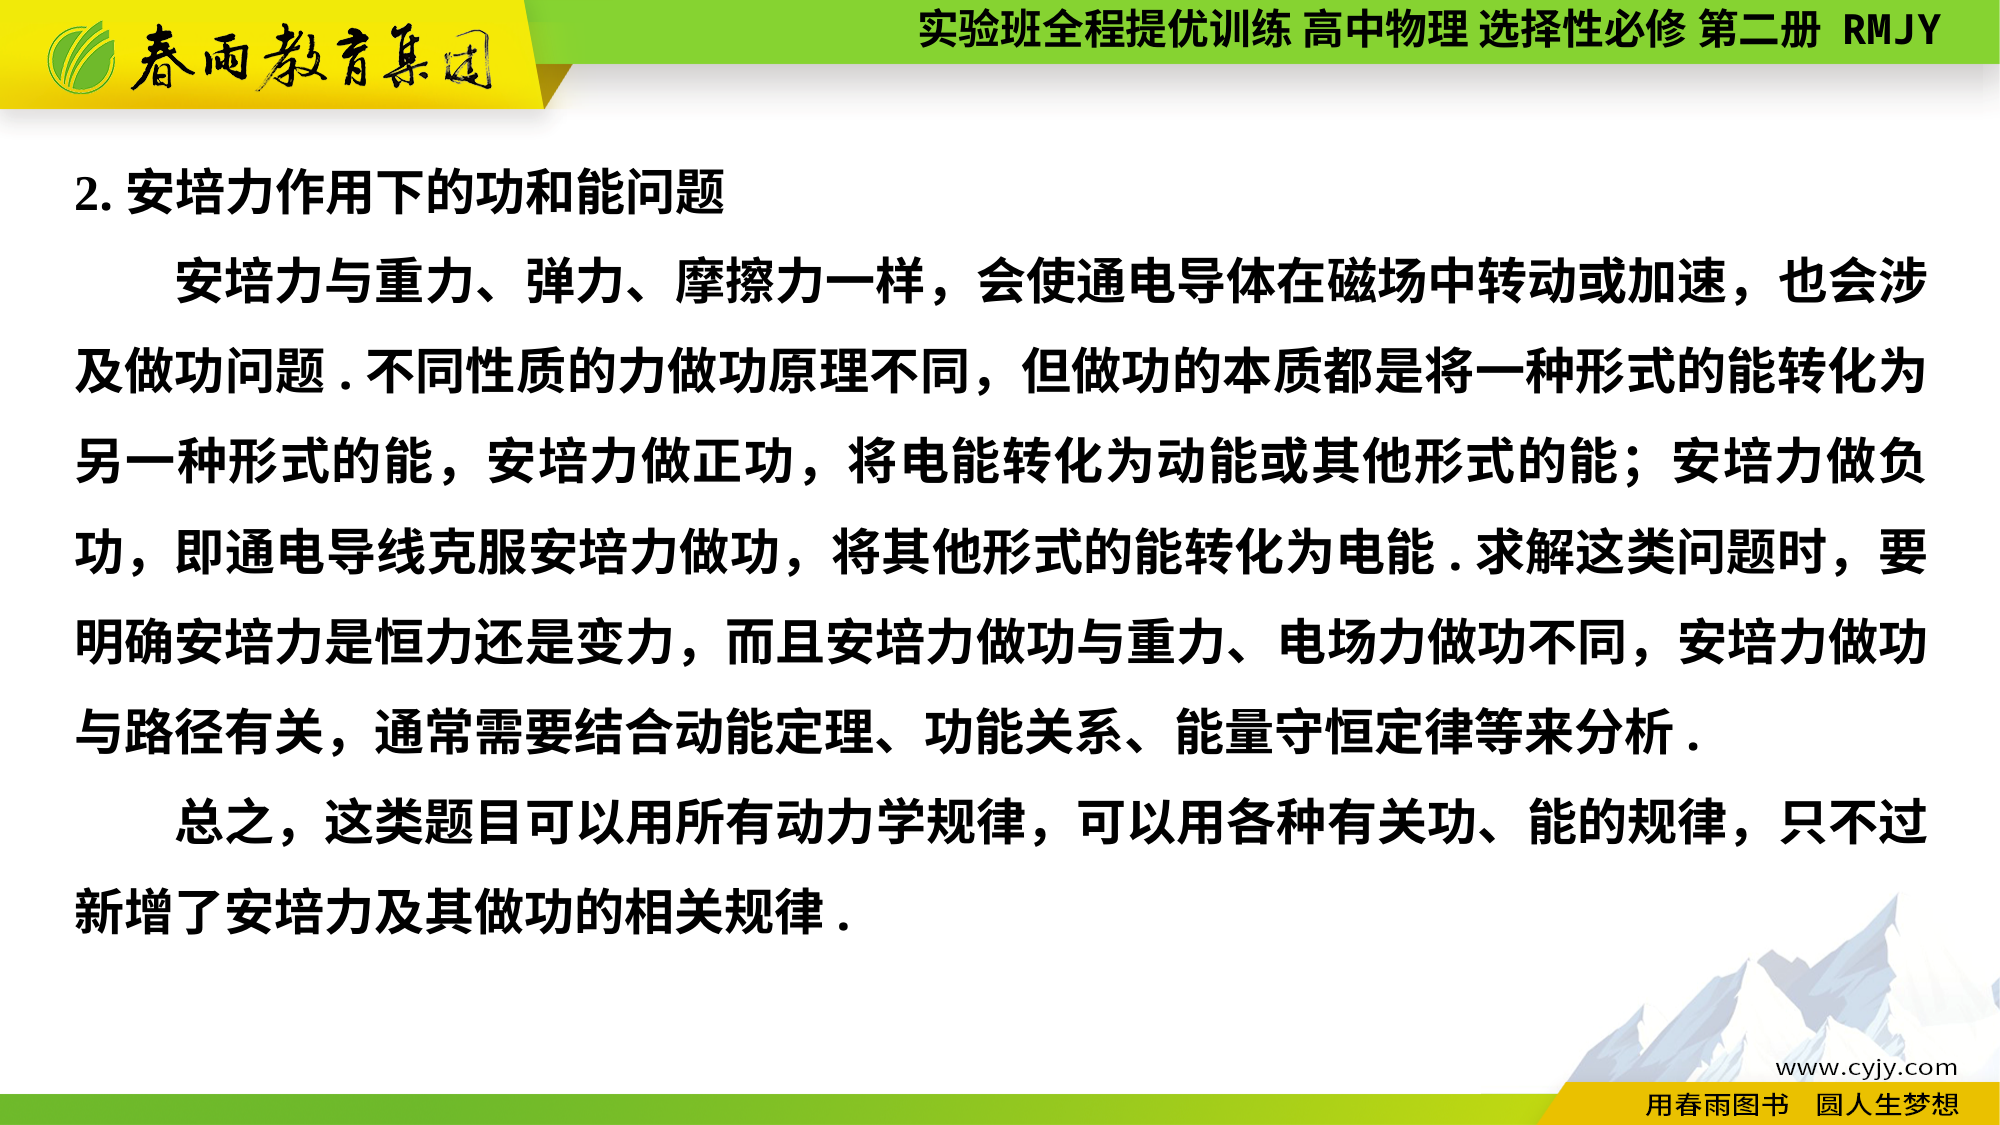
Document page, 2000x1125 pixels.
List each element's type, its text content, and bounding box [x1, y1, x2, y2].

picture [0, 0, 2000, 1125]
list 2.安培力作用下的功和能问题 安培力与重力、弹力、摩擦力一样，会使通电导体在磁场中转动或加速，也会涉及做功问题.不同性质的力做功原理不同，但做功的本质都是将一种形式的能转化为另一种形式的能，安培力做正功，将电能转化为动能或其他形式的能；安培力做负功，即通电导线克服安培力做功，将其他形式的能转化为电能.求解这类问题时，要明确安培力是恒力还是变力，而且安培力做功与重力、电场力做功不同，安培力做功与路径有关，通常需要结合动能定理、功能关系、能量守恒定律等来分析. 总之，这类题目可以用所有动力学规律，可以用各种有关功、能的规律，只不过新增了安培力及其做功的相关规律. [59, 122, 1944, 942]
